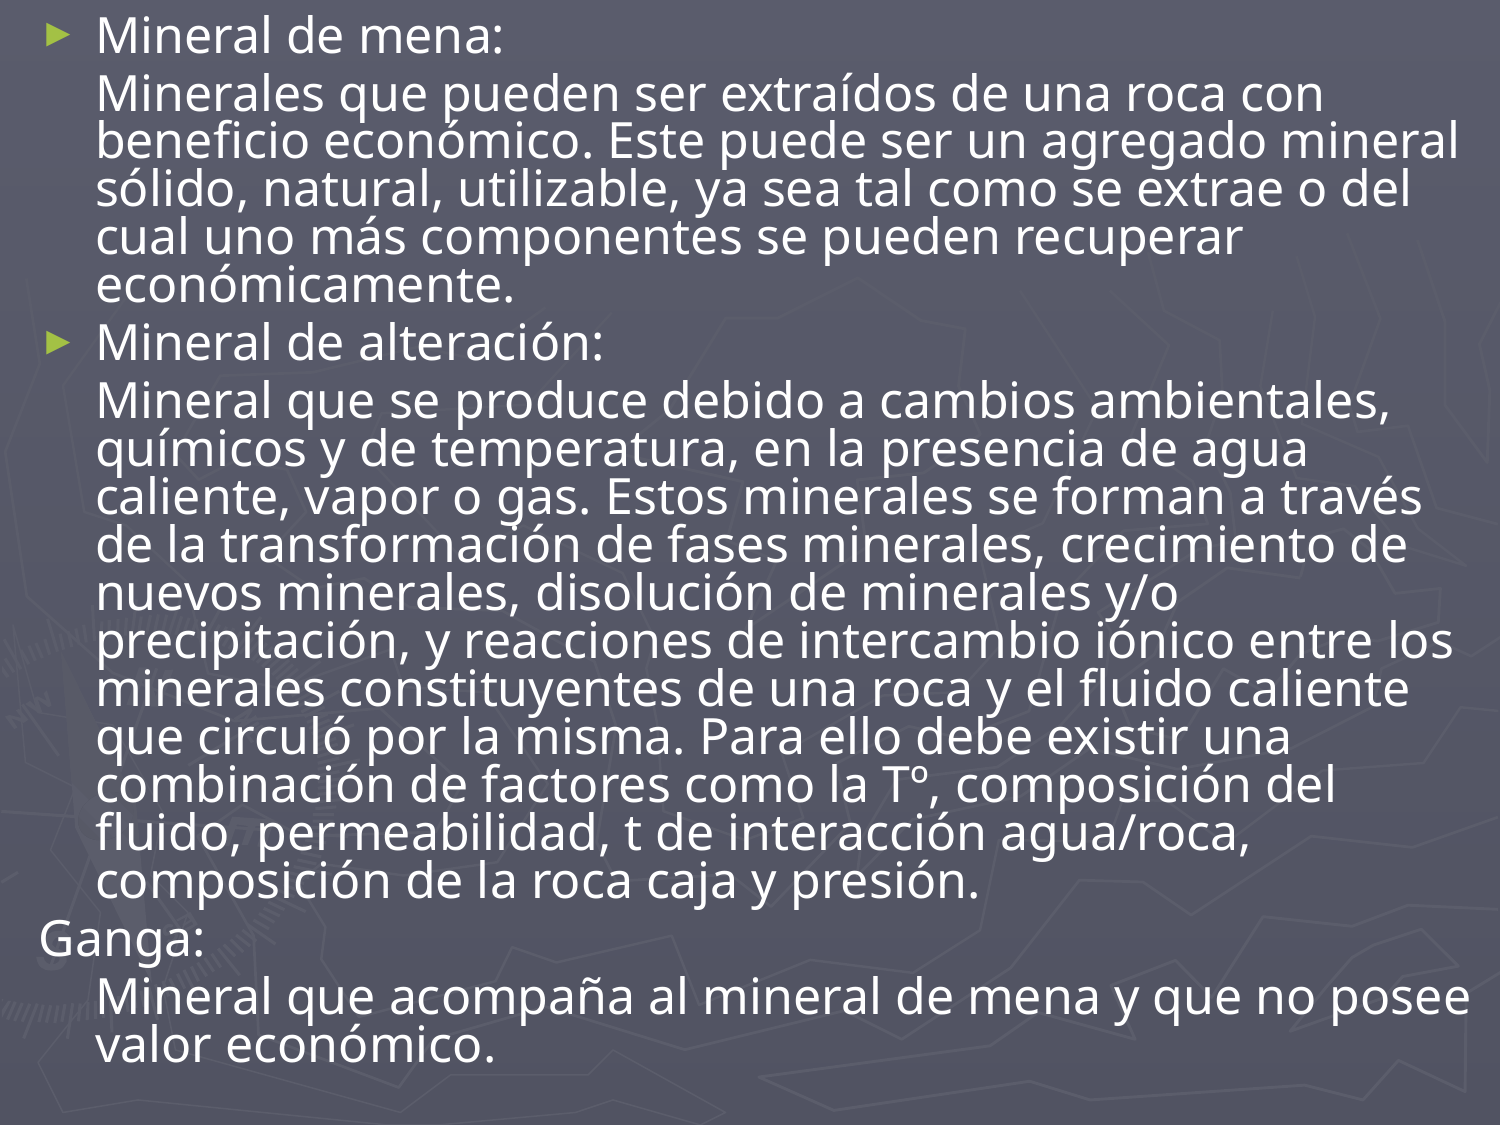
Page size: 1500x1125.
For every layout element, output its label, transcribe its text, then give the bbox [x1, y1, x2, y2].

list Mineral de mena: Minerales que pueden ser extraídos de una roca con beneficio económico. Este puede ser un agregado mineral sólido, natural, utilizable, ya sea tal como se extrae o del cual uno más componentes se pueden recuperar económicamente. Mineral de alteración: Mineral que se produce debido a cambios ambientales, químicos y de temperatura, en la presencia de agua caliente, vapor o gas. Estos minerales se forman a través de la transformación de fases minerales, crecimiento de nuevos minerales, disolución de minerales y/o precipitación, y reacciones de intercambio iónico entre los minerales constituyentes de una roca y el fluido caliente que circuló por la misma. Para ello debe existir una combinación de factores como la Tº, composición del fluido, permeabilidad, t de interacción agua/roca, composición de la roca caja y presión. Ganga: Mineral que acompaña al mineral de mena y que no posee valor económico. [23, 6, 1495, 935]
